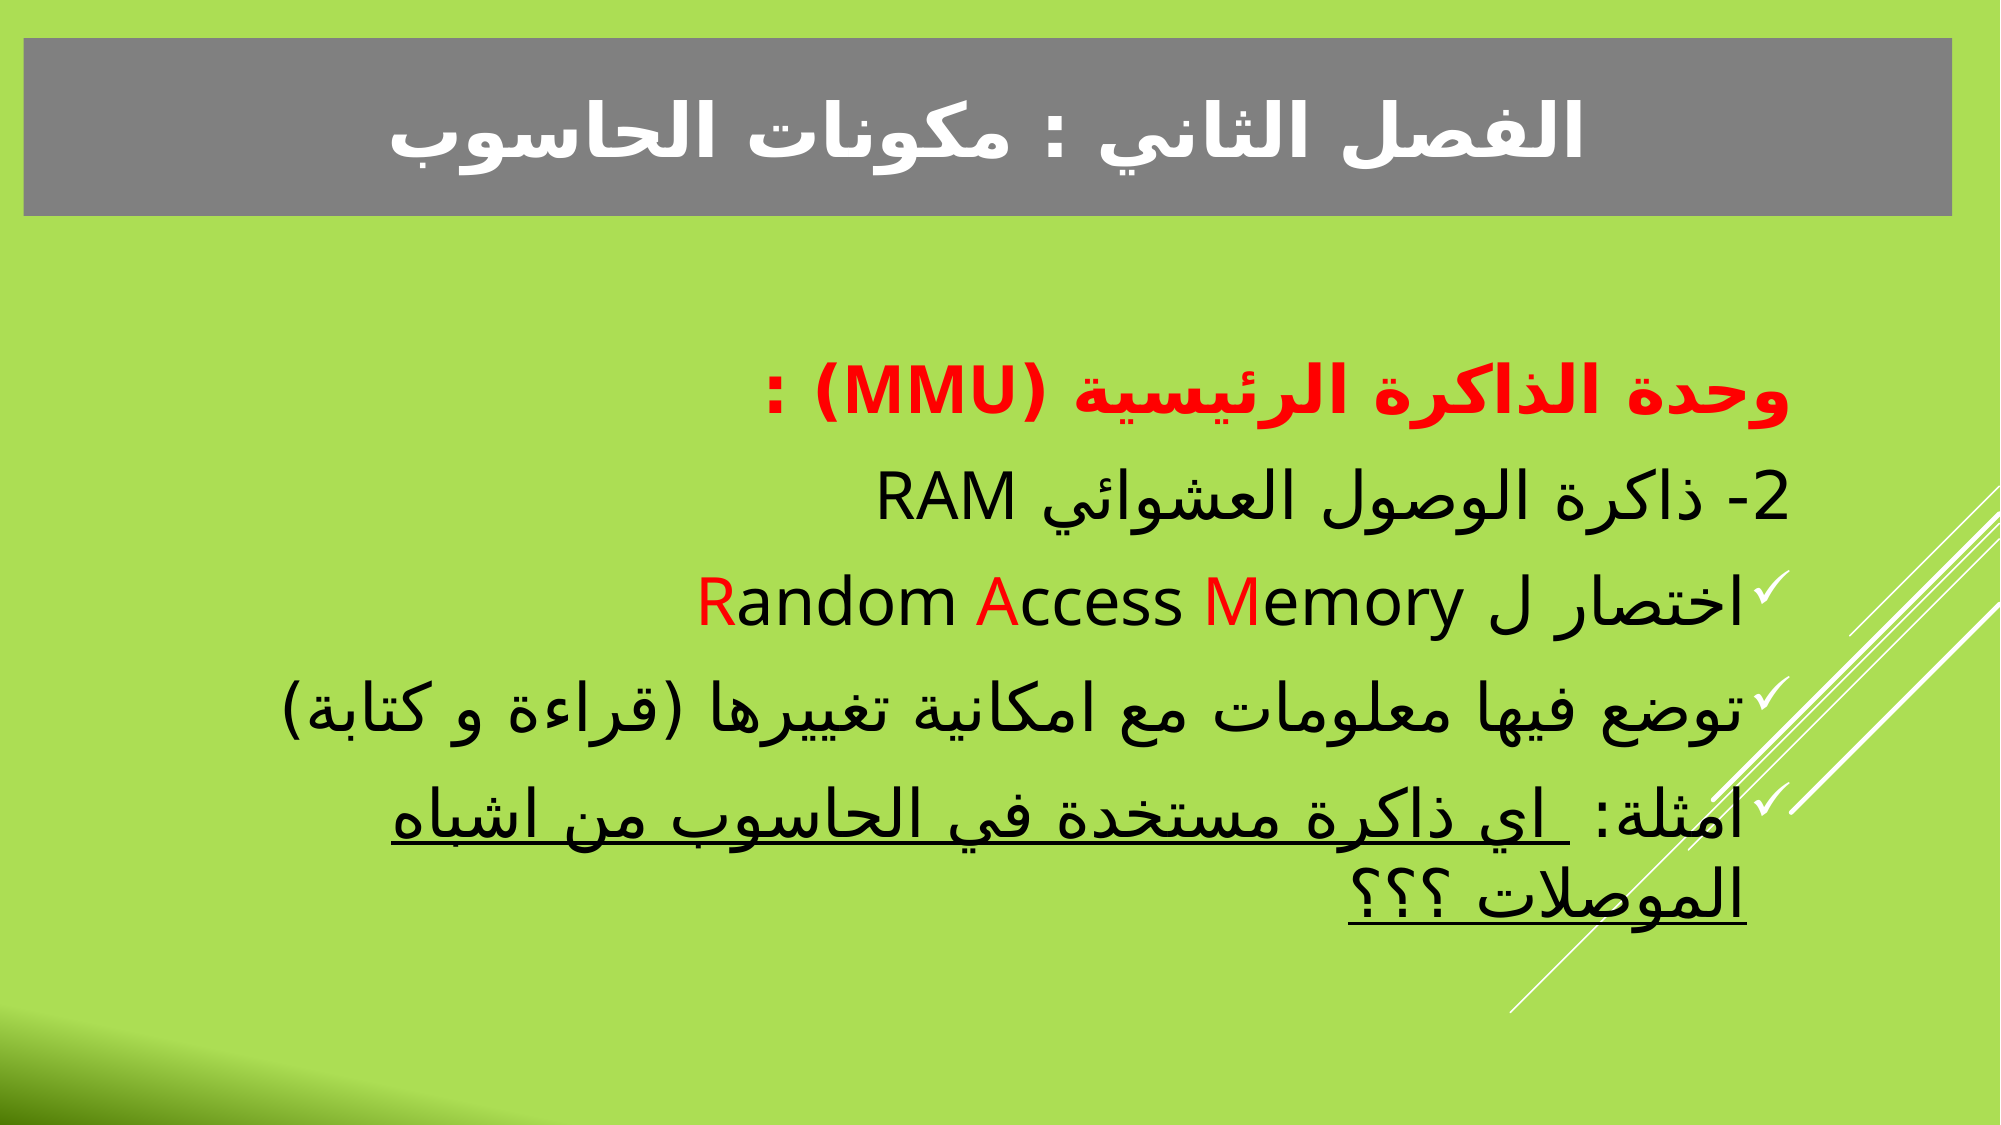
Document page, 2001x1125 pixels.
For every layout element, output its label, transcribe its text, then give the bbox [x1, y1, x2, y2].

text_box الفصل الثاني : مكونات الحاسوب [23, 38, 1953, 216]
list وحدة الذاكرة الرئيسية (MMU) : 2- ذاكرة الوصول العشوائي RAM اختصار ل Random Access Memory توضع فيها معلومات مع امكانية تغييرها (قراءة و كتابة) امثلة: اي ذاكرة مستخدة في الحاسوب من اشباه الموصلات ؟؟؟ [203, 277, 1809, 1106]
